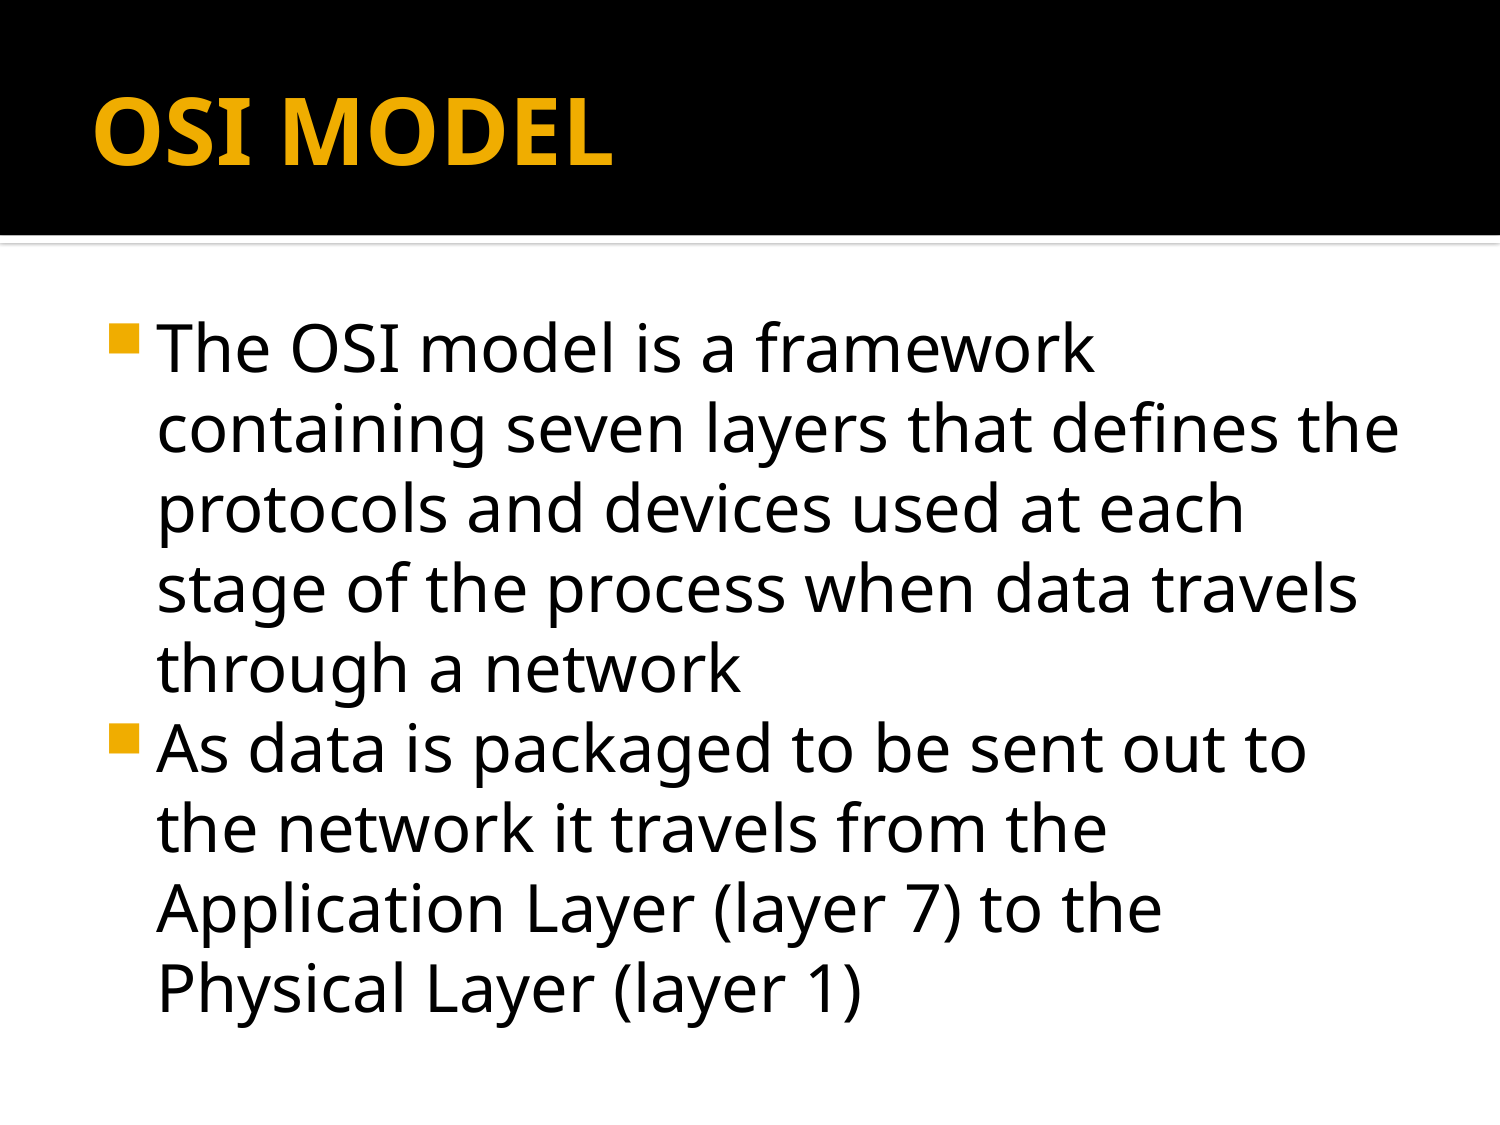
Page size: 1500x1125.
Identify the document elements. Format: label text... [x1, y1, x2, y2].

title OSI MODEL [75, 25, 1425, 231]
list The OSI model is a framework containing seven layers that defines the protocols and devices used at each stage of the process when data travels through a network As data is packaged to be sent out to the network it travels from the Application Layer (layer 7) to the Physical Layer (layer 1) [75, 291, 1425, 1050]
